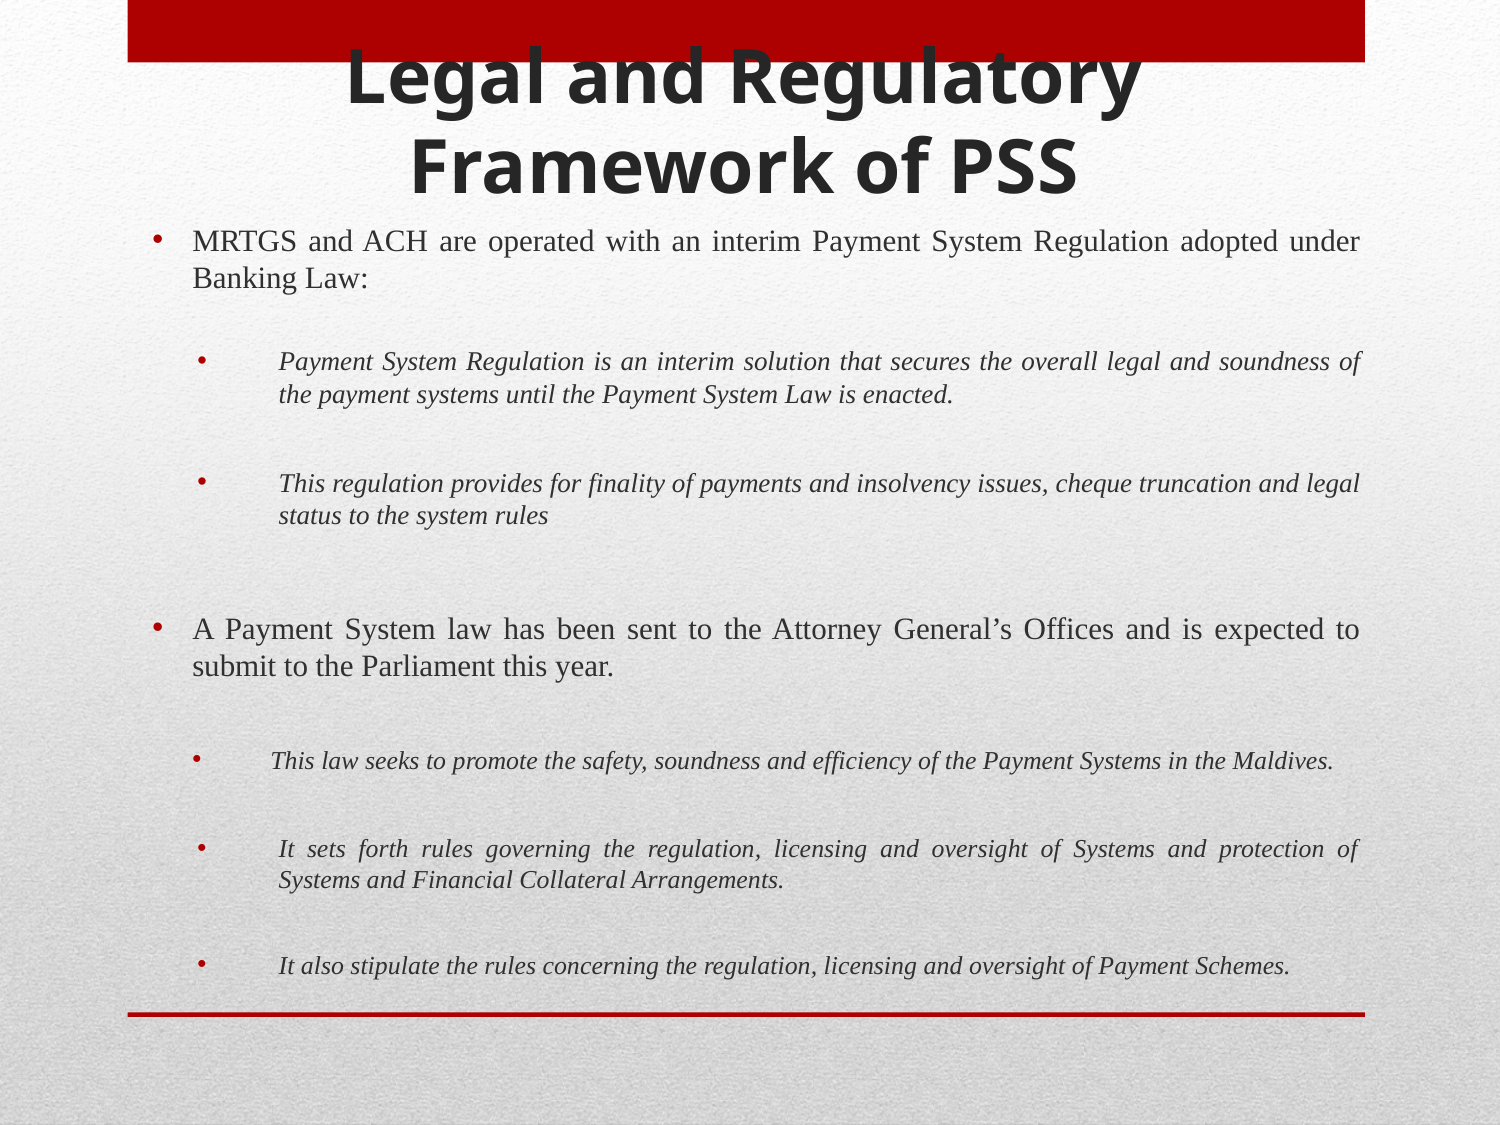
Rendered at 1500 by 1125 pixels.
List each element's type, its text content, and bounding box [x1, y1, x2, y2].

list MRTGS and ACH are operated with an interim Payment System Regulation adopted under Banking Law: Payment System Regulation is an interim solution that secures the overall legal and soundness of the payment systems until the Payment System Law is enacted. This regulation provides for finality of payments and insolvency issues, cheque truncation and legal status to the system rules A Payment System law has been sent to the Attorney General’s Offices and is expected to submit to the Parliament this year. This law seeks to promote the safety, soundness and efficiency of the Payment Systems in the Maldives. It sets forth rules governing the regulation, licensing and oversight of Systems and protection of Systems and Financial Collateral Arrangements. It also stipulate the rules concerning the regulation, licensing and oversight of Payment Schemes. [137, 212, 1375, 988]
title Legal and Regulatory Framework of PSS [125, 12, 1363, 225]
